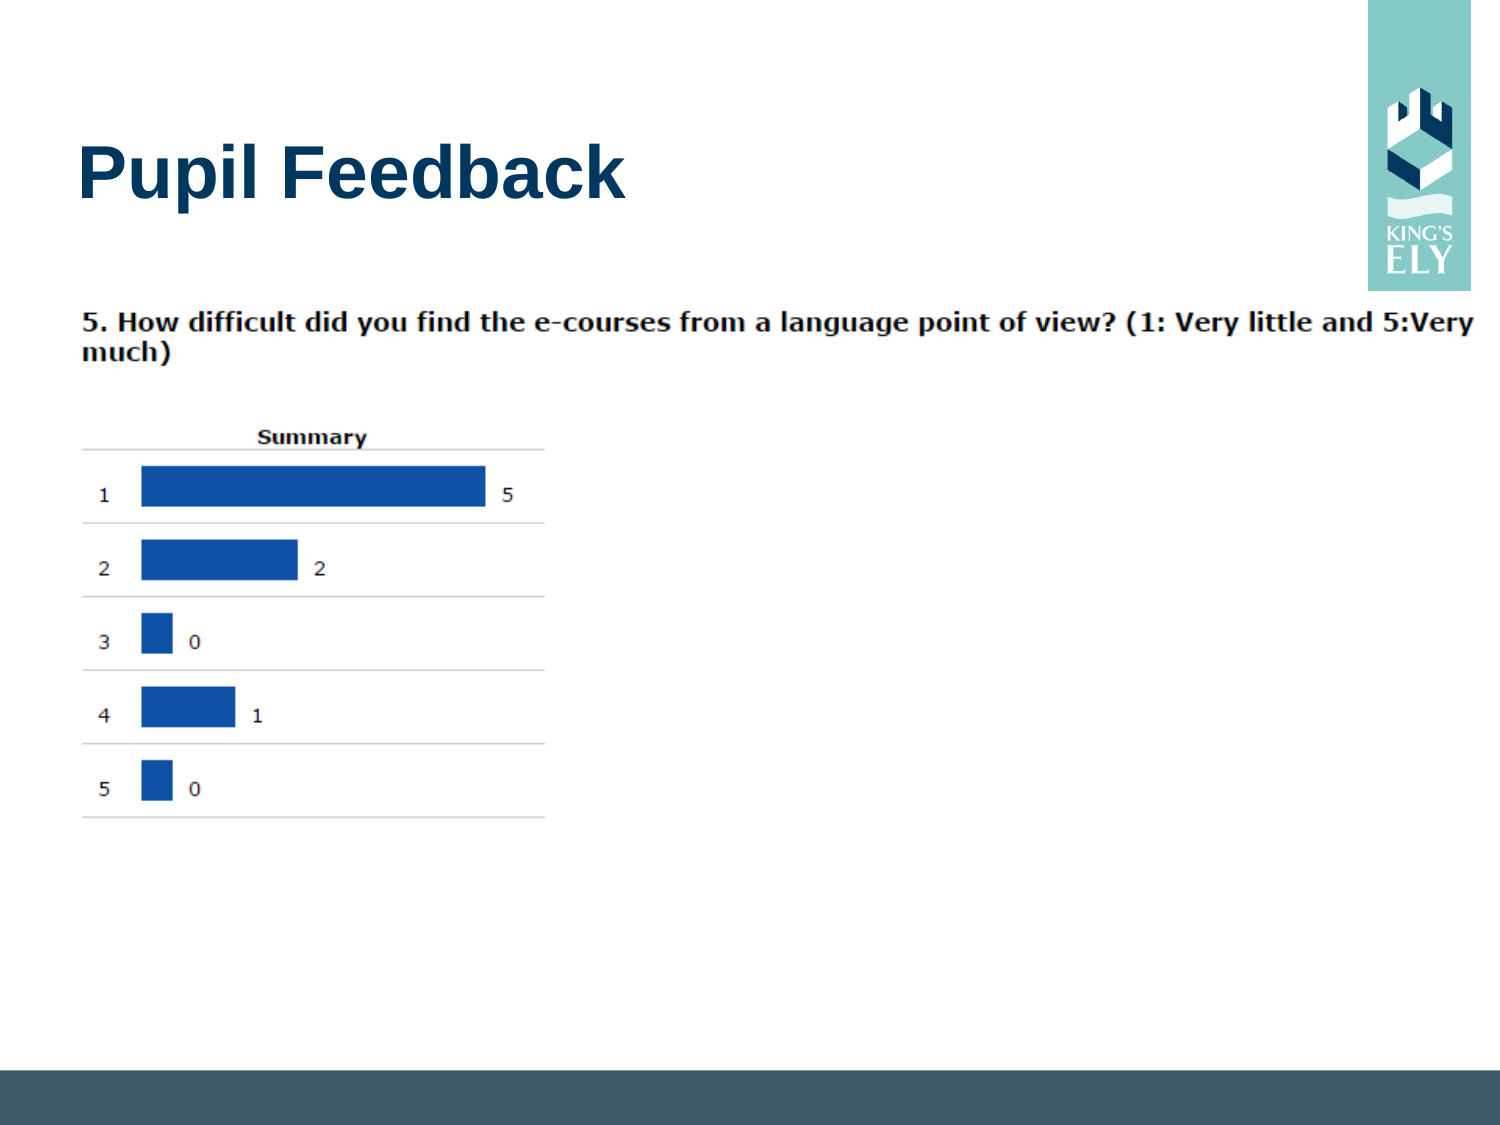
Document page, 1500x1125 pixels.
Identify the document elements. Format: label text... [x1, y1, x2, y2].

title Pupil Feedback [62, 82, 1329, 256]
picture [62, 302, 1500, 838]
picture [1368, 0, 1471, 291]
